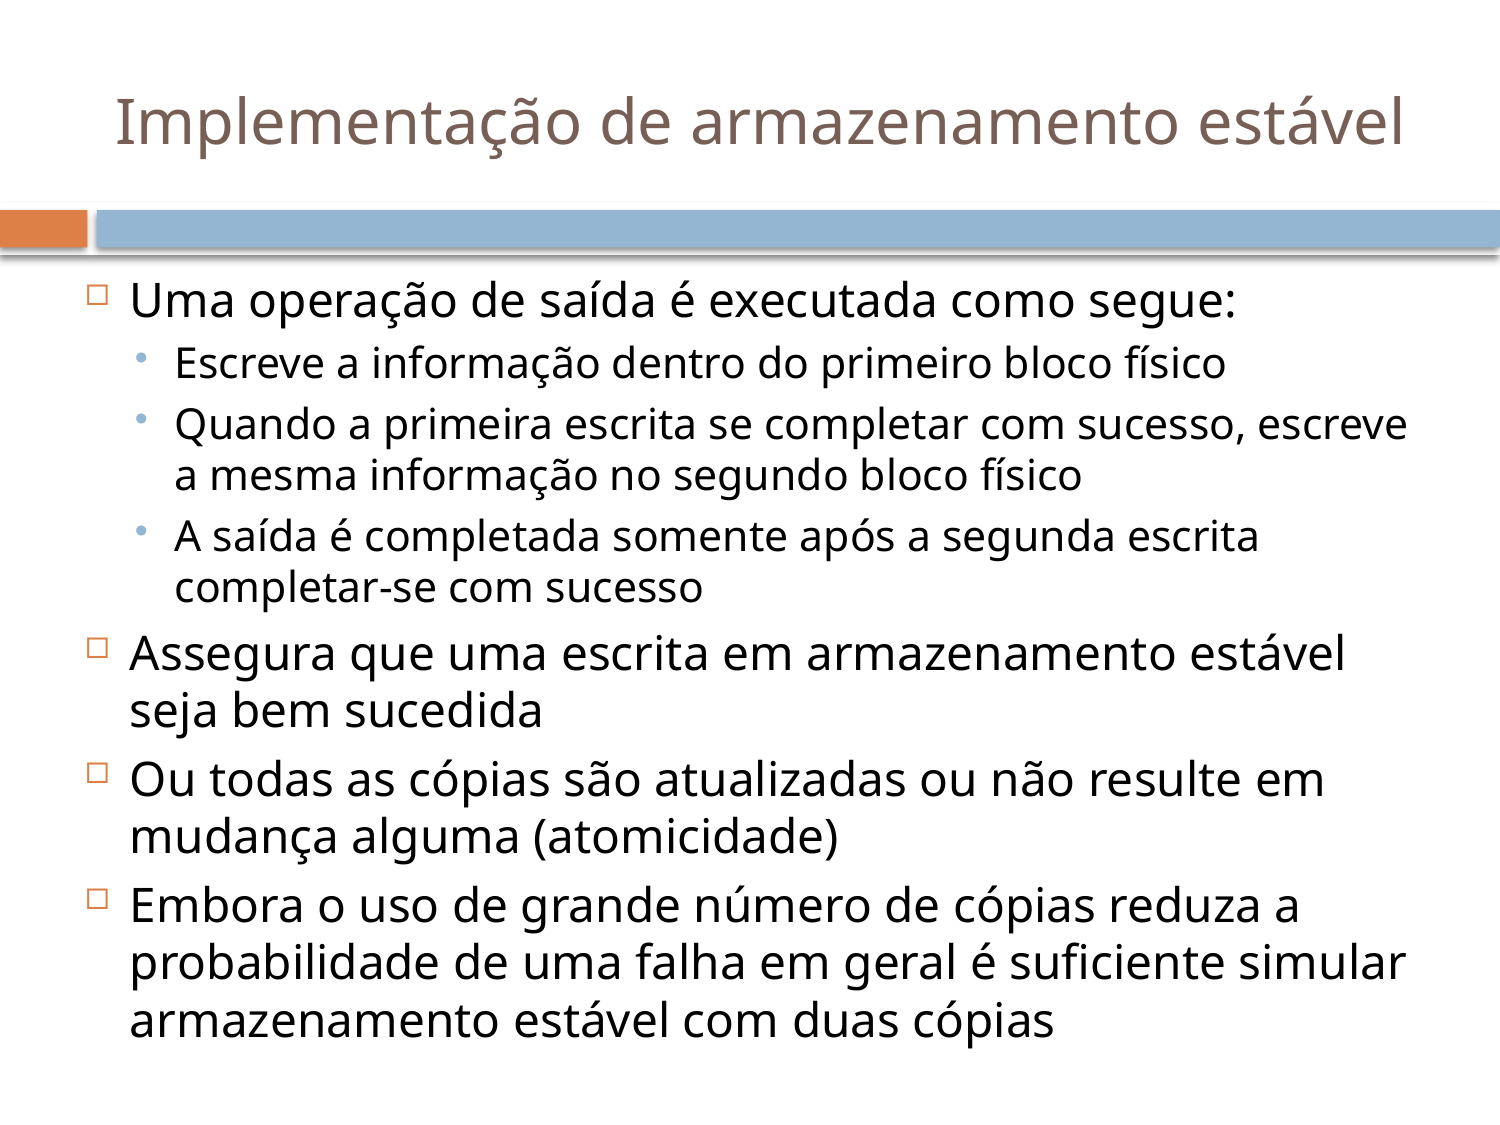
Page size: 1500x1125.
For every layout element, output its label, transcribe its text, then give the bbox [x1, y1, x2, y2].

list Uma operação de saída é executada como segue: Escreve a informação dentro do primeiro bloco físico Quando a primeira escrita se completar com sucesso, escreve a mesma informação no segundo bloco físico A saída é completada somente após a segunda escrita completar‐se com sucesso Assegura que uma escrita em armazenamento estável seja bem sucedida Ou todas as cópias são atualizadas ou não resulte em mudança alguma (atomicidade) Embora o uso de grande número de cópias reduza a probabilidade de uma falha em geral é suficiente simular armazenamento estável com duas cópias [70, 262, 1438, 1067]
title Implementação de armazenamento estável [100, 37, 1438, 200]
